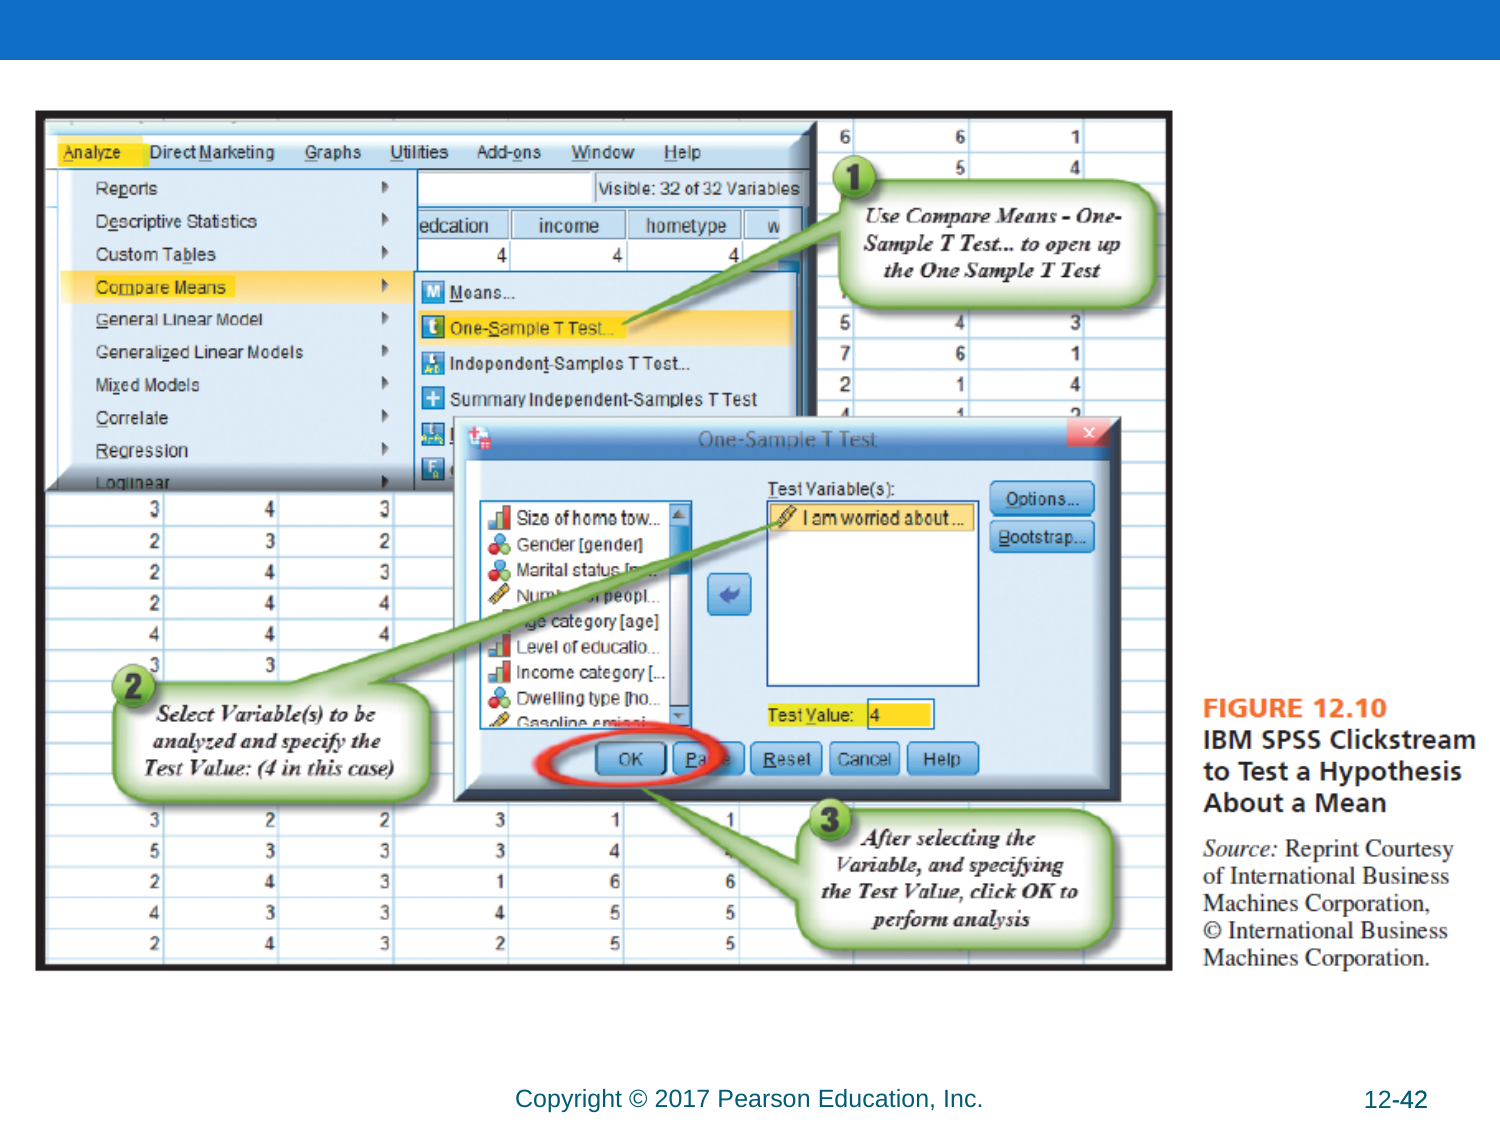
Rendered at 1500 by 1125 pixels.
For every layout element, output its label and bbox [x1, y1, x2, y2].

picture [641, 1100, 647, 1107]
picture [16, 96, 1187, 986]
picture [1196, 696, 1487, 986]
